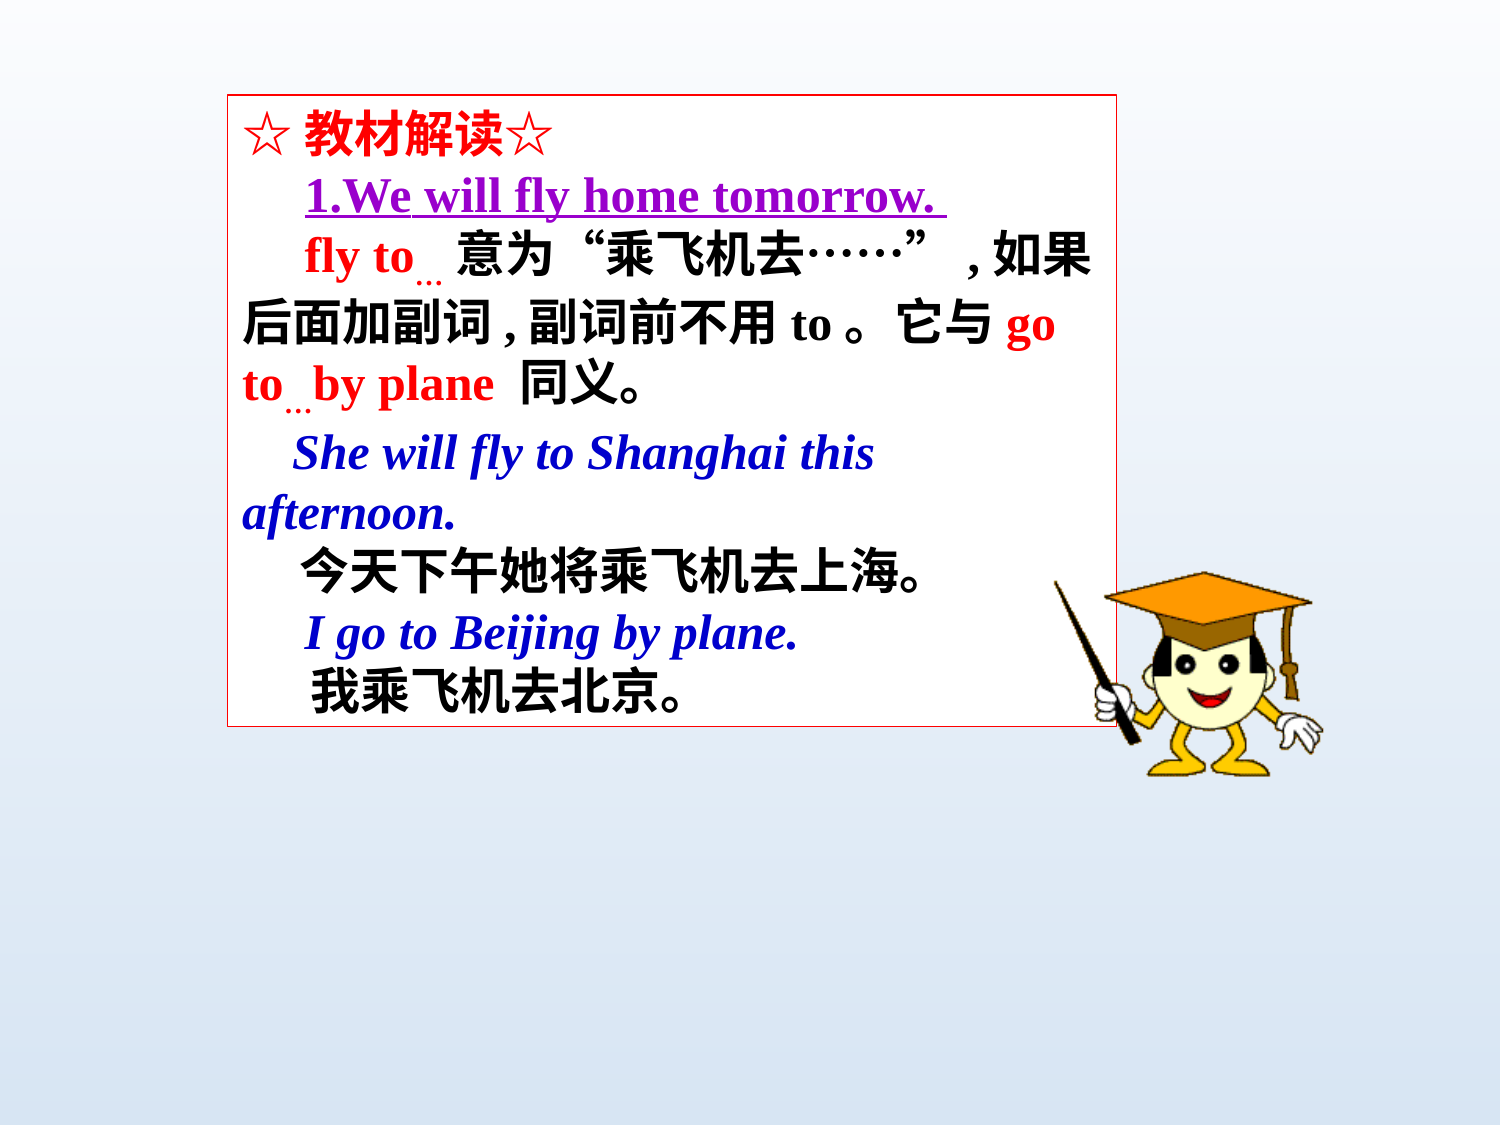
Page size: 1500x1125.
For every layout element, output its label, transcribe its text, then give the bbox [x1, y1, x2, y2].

picture [1033, 555, 1347, 791]
text_box ☆教材解读☆ 1.We will fly home tomorrow. fly to…意为“乘飞机去……”,如果后面加副词,副词前不用to。它与go to…by plane 同义。 She will fly to Shanghai this afternoon. 今天下午她将乘飞机去上海。 I go to Beijing by plane. 我乘飞机去北京。 [227, 95, 1117, 727]
